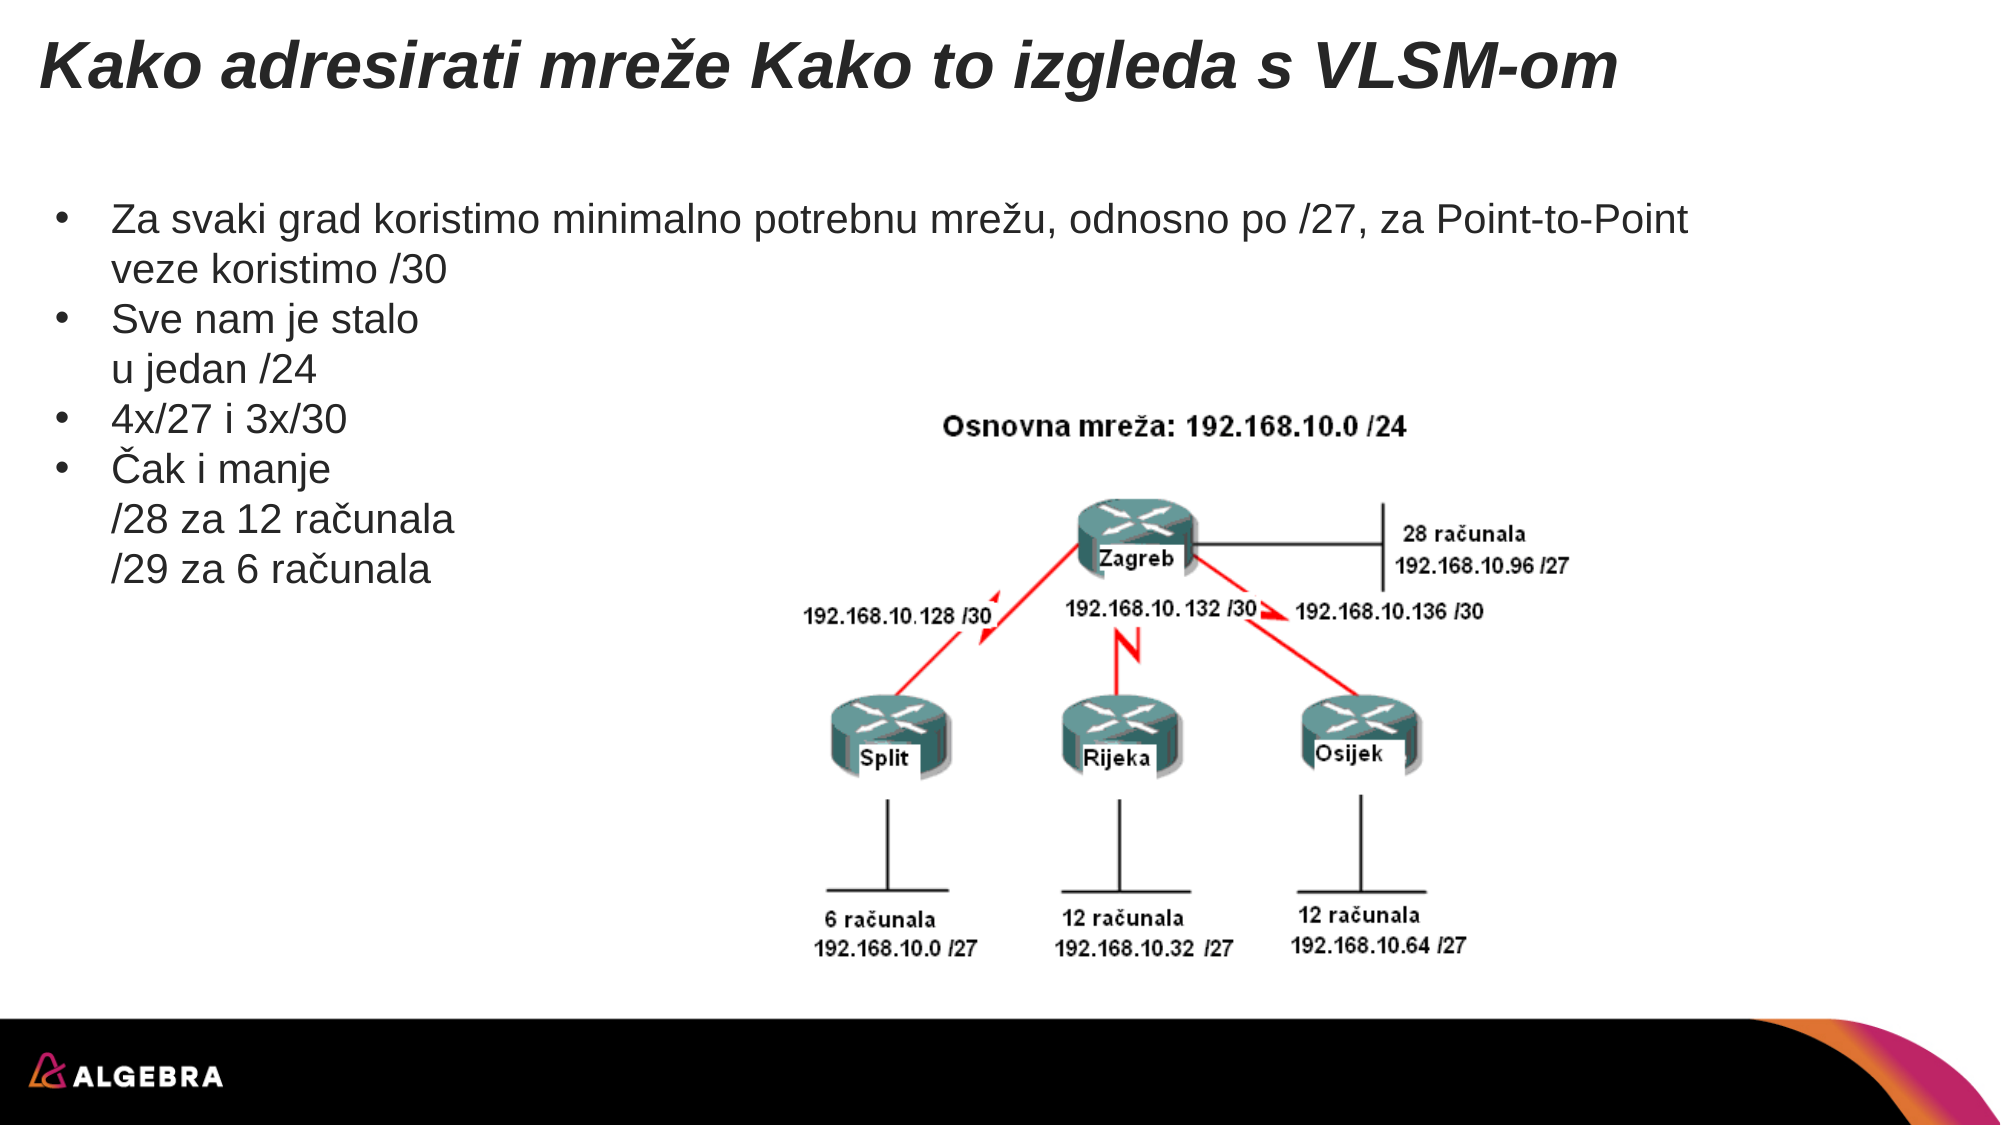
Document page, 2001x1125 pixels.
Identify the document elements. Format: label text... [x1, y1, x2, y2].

picture [0, 0, 2001, 1125]
title Kako adresirati mreže Kako to izgleda s VLSM-om [39, 23, 1989, 200]
text_box Za svaki grad koristimo minimalno potrebnu mrežu, odnosno po /27, za Point-to-Point veze koristimo /30 Sve nam je stalo u jedan /24 4x/27 i 3x/30 Čak i manje /28 za 12 računala /29 za 6 računala [39, 184, 1768, 700]
